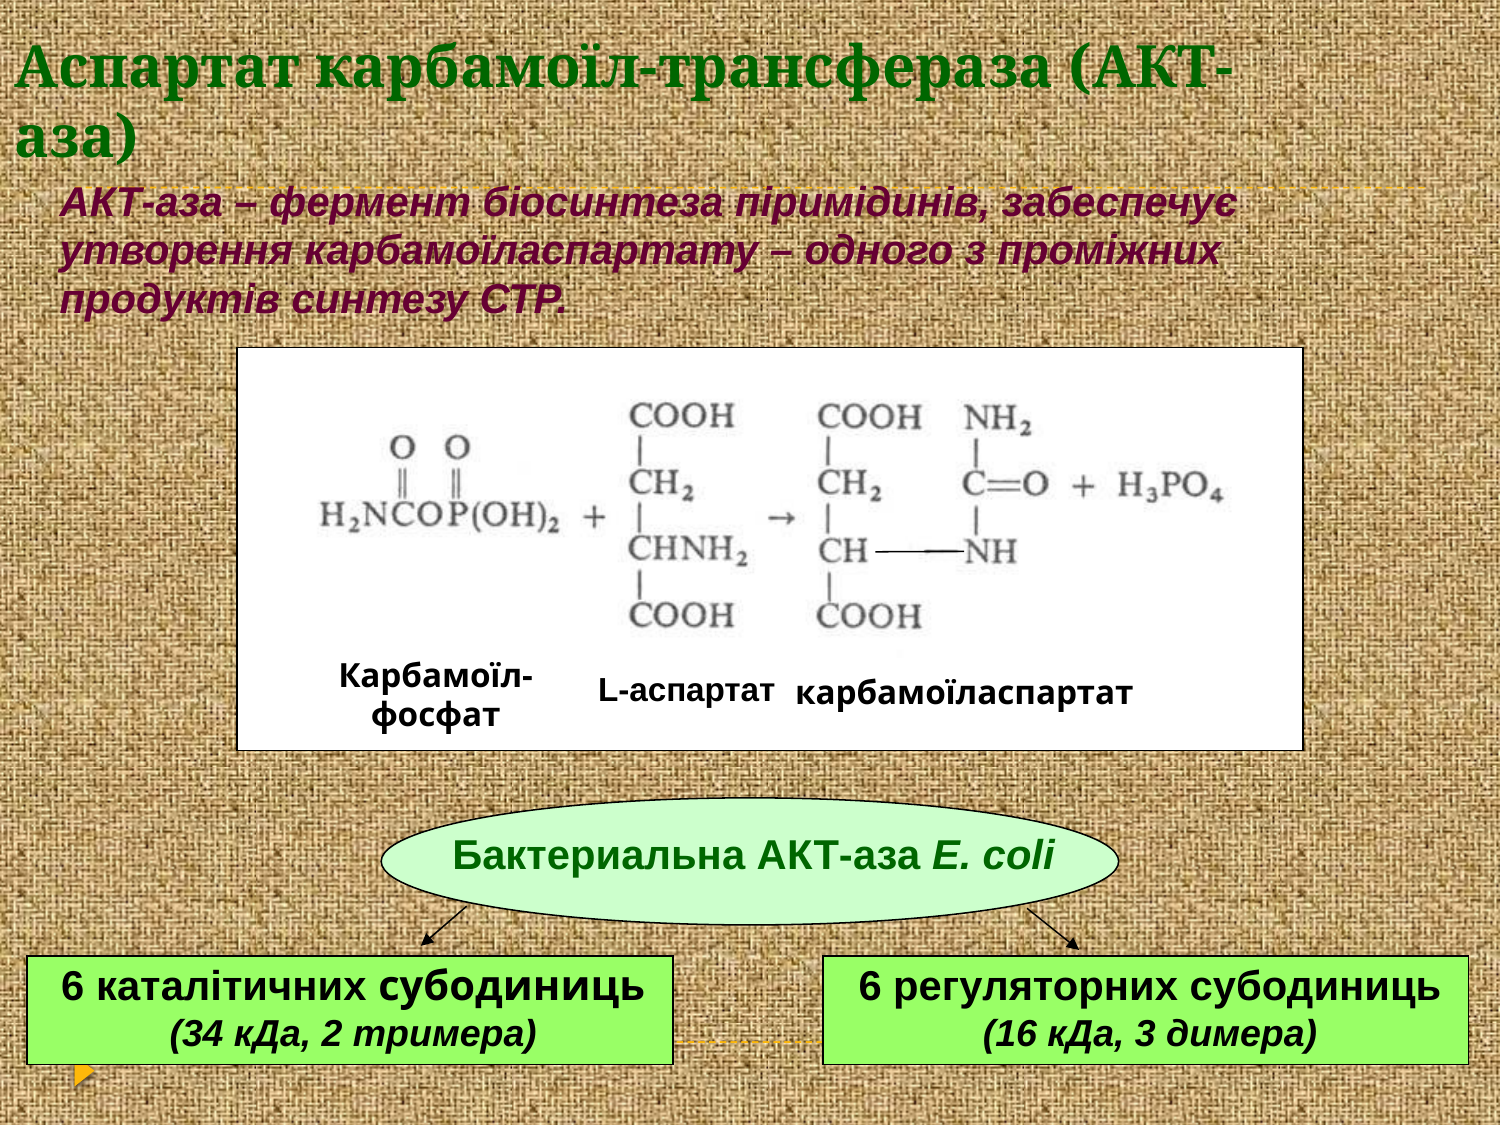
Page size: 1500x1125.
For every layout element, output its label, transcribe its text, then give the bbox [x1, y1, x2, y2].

text_box [237, 374, 1303, 751]
text_box 6 каталітичних субодиниць (34 кДа, 2 тримера) [46, 951, 661, 1062]
text_box Бактериальна АКТ-аза E. coli [437, 820, 1070, 886]
picture [0, 0, 1500, 1125]
text_box [381, 827, 1119, 925]
text_box [822, 956, 1469, 1065]
text_box Карбамоїл- фосфат [323, 671, 549, 741]
text_box [1026, 908, 1080, 950]
title Аспартат карбамоїл-трансфераза (АКТ-аза) [0, 45, 1350, 177]
text_box 6 регуляторних субодиниць (16 кДа, 3 димера) [843, 951, 1457, 1062]
picture [305, 387, 1235, 659]
text_box АКТ-аза – фермент біосинтеза піримідинів, забеспечує утворення карбамоїласпартату – одного з проміжних продуктів синтезу СТР. [44, 177, 1456, 374]
text_box карбамоїласпартат [780, 671, 1149, 719]
text_box [470, 797, 1030, 820]
text_box [27, 956, 673, 1065]
text_box L-аспартат [583, 671, 780, 716]
text_box [420, 906, 467, 946]
